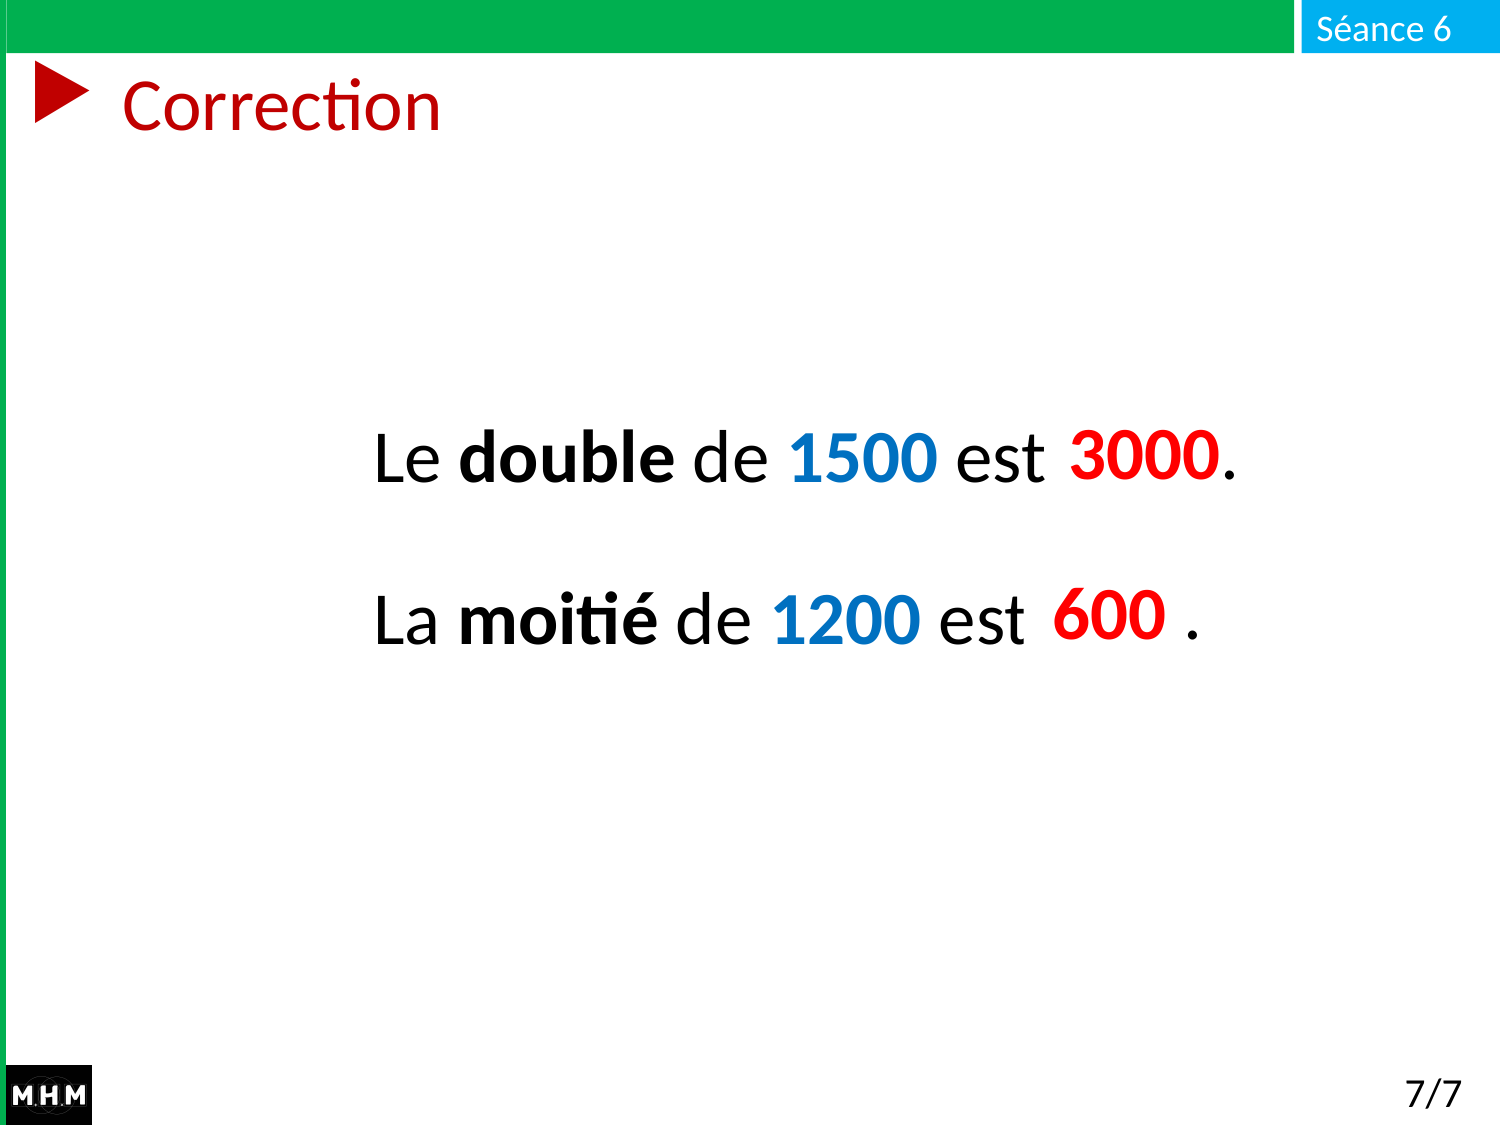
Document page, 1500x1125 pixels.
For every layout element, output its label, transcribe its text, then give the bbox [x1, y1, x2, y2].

text_box 600 . [1023, 562, 1232, 669]
text_box 7/7 [1389, 1064, 1500, 1125]
text_box 3000. [1049, 402, 1258, 508]
title Correction [13, 58, 1397, 154]
text_box Le double de 1500 est … La moitié de 1200 est … [358, 393, 1142, 686]
picture [6, 1065, 92, 1125]
